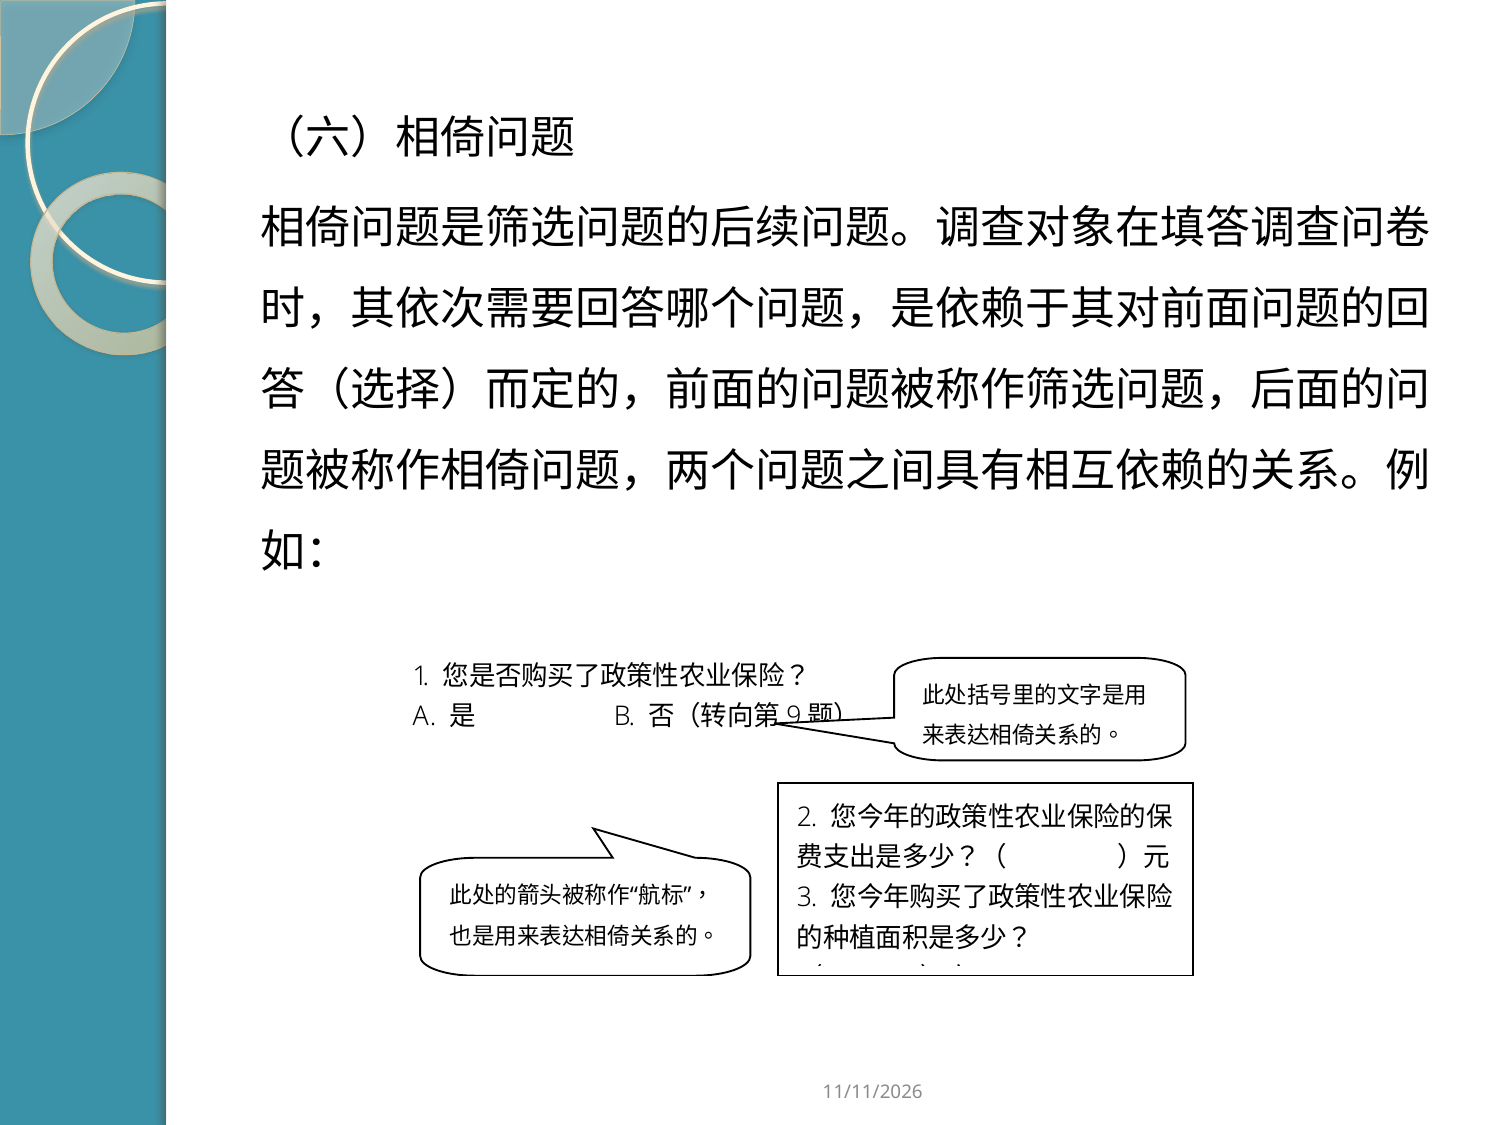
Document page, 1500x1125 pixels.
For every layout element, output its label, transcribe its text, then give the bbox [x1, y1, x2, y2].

picture [359, 617, 1270, 976]
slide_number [587, 1034, 938, 1113]
list （六）相倚问题 相倚问题是筛选问题的后续问题。调查对象在填答调查问卷时，其依次需要回答哪个问题，是依赖于其对前面问题的回答（选择）而定的，前面的问题被称作筛选问题，后面的问题被称作相倚问题，两个问题之间具有相互依赖的关系。例如： [235, 74, 1466, 589]
